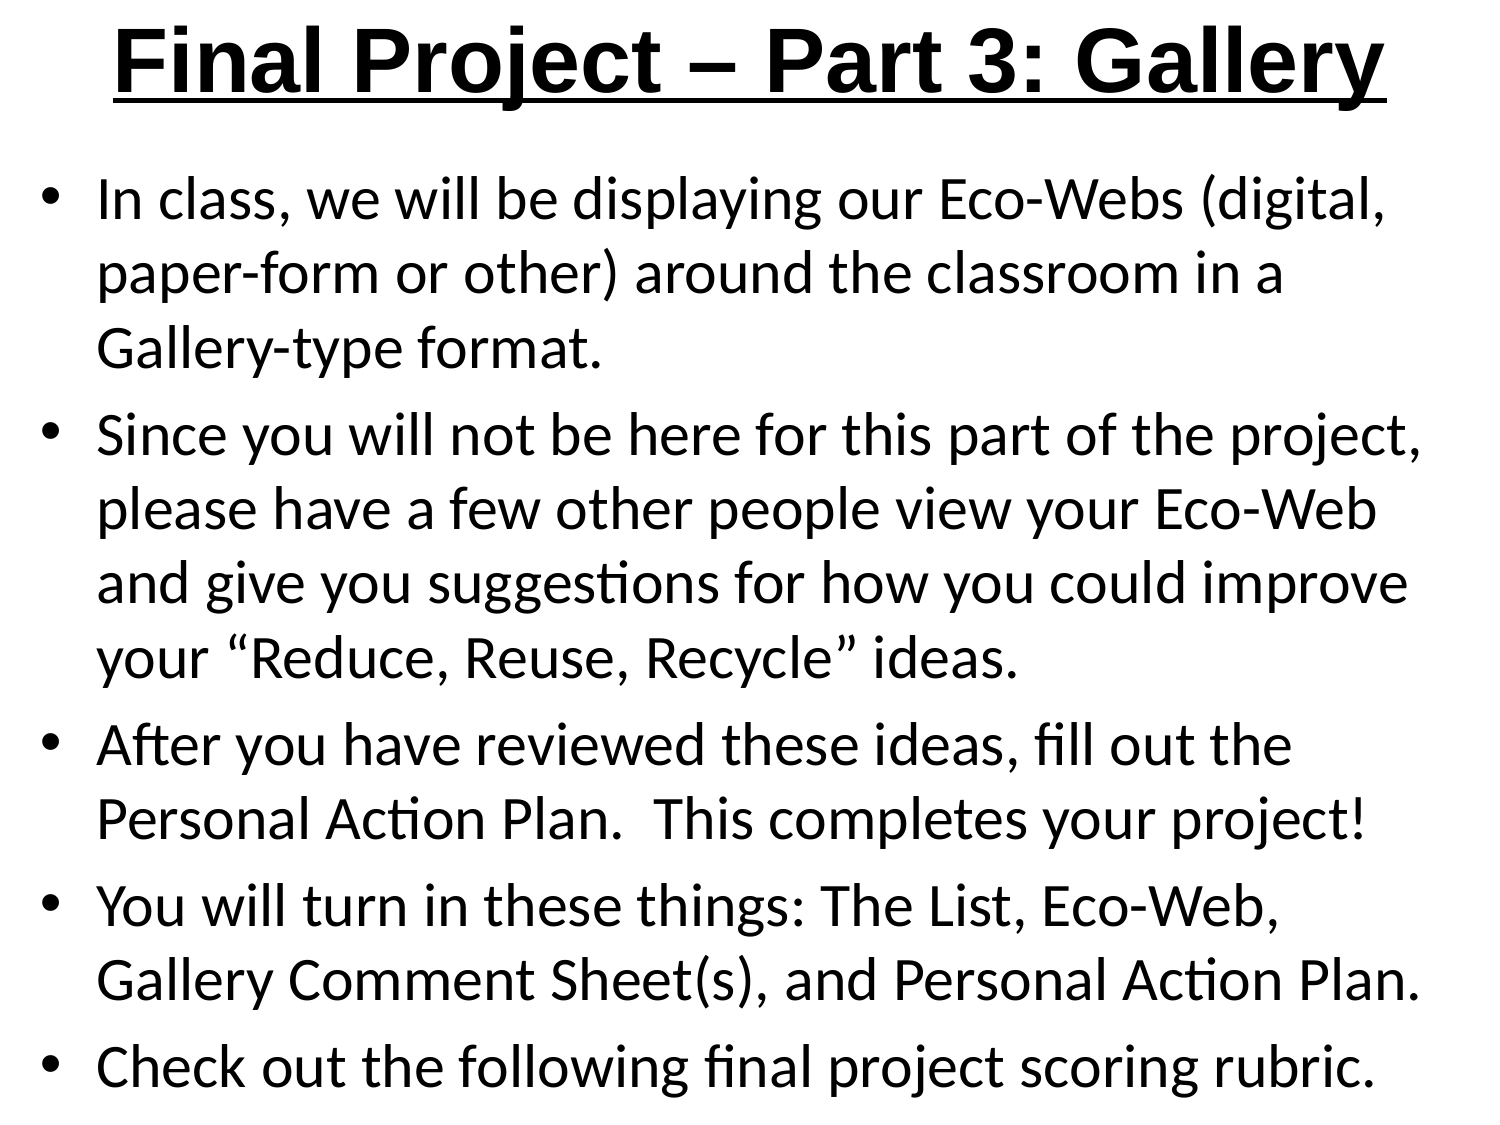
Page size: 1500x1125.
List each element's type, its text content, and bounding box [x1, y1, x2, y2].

list In class, we will be displaying our Eco-Webs (digital, paper-form or other) around the classroom in a Gallery-type format. Since you will not be here for this part of the project, please have a few other people view your Eco-Web and give you suggestions for how you could improve your “Reduce, Reuse, Recycle” ideas. After you have reviewed these ideas, fill out the Personal Action Plan. This completes your project! You will turn in these things: The List, Eco-Web, Gallery Comment Sheet(s), and Personal Action Plan. Check out the following final project scoring rubric. [24, 149, 1475, 1125]
title Final Project – Part 3: Gallery [75, 0, 1425, 149]
